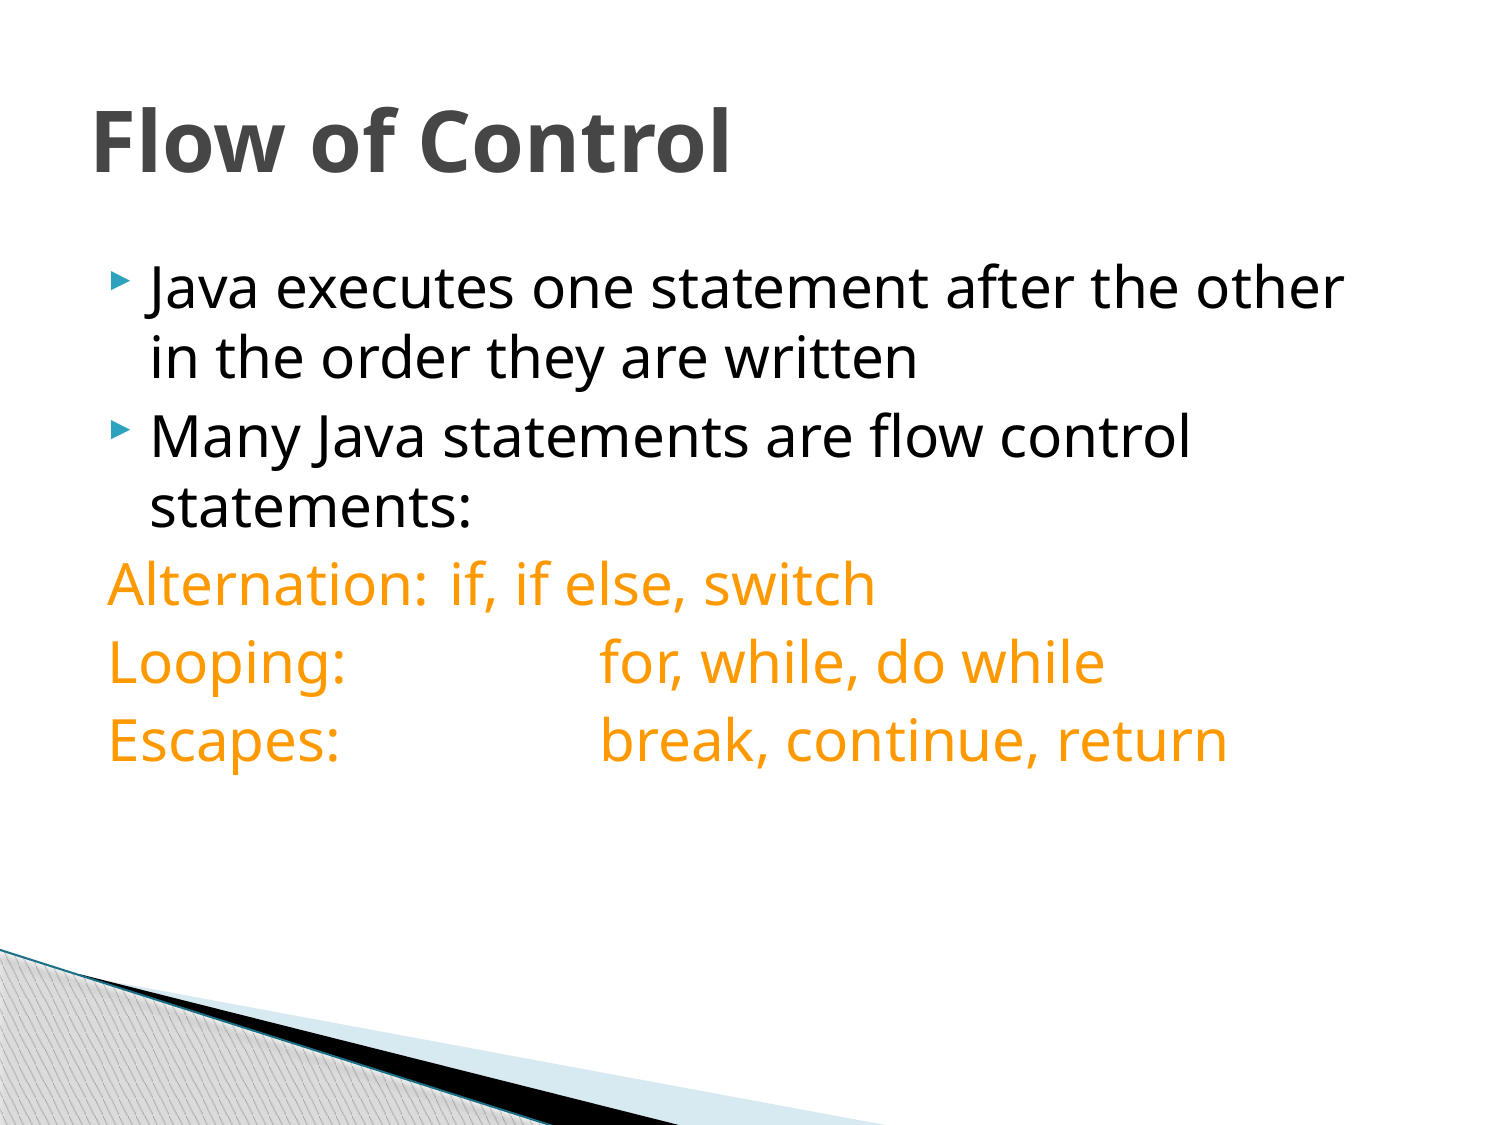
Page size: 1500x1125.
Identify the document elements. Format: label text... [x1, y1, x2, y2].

title Flow of Control [75, 45, 1425, 233]
list Java executes one statement after the other in the order they are written Many Java statements are flow control statements: Alternation: if, if else, switch Looping: for, while, do while Escapes: break, continue, return [75, 243, 1425, 986]
